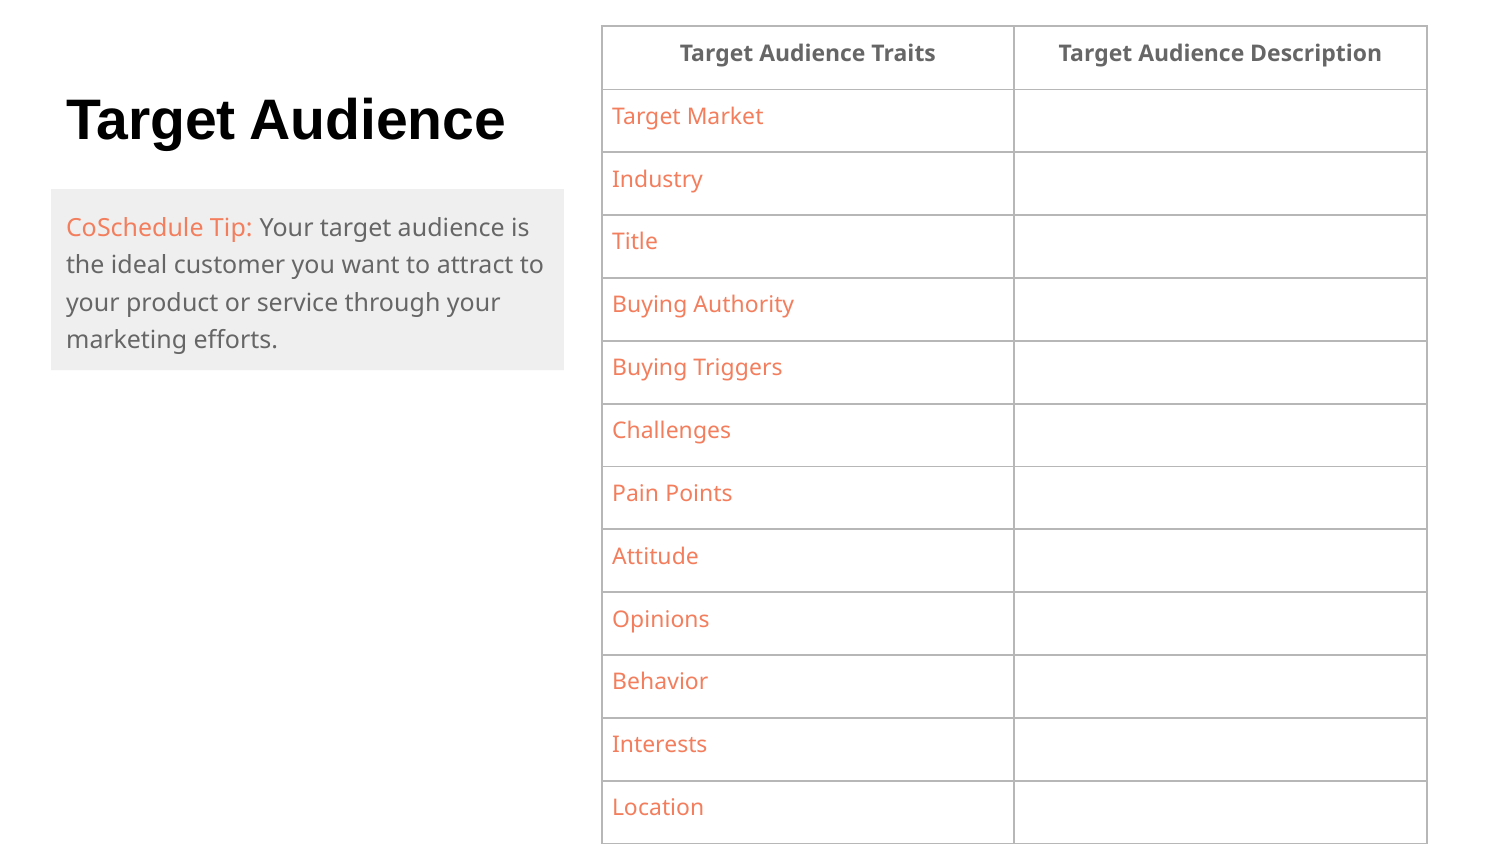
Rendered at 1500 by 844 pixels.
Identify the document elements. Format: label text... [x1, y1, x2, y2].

table_cell Pain Points [603, 467, 1013, 528]
table_cell Target Market [603, 90, 1013, 151]
table_cell Behavior [603, 656, 1013, 717]
table_cell [1015, 216, 1426, 277]
table_cell [1015, 530, 1426, 591]
table_cell [1015, 153, 1426, 214]
table_cell Title [603, 216, 1013, 277]
table_cell Buying Authority [603, 279, 1013, 340]
table_cell Challenges [603, 405, 1013, 466]
table_header Target Audience Description [1015, 27, 1426, 89]
table_header Target Audience Traits [603, 27, 1013, 89]
table_cell [1015, 279, 1426, 340]
table_cell [1015, 90, 1426, 151]
table_cell [1015, 719, 1426, 780]
table_cell Location [603, 782, 1013, 843]
table_cell [1015, 467, 1426, 528]
table_cell [1015, 782, 1426, 843]
table_cell Opinions [603, 593, 1013, 654]
table_cell [1015, 656, 1426, 717]
title Target Audience [51, 72, 601, 167]
table_cell Attitude [603, 530, 1013, 591]
table_cell Interests [603, 719, 1013, 780]
table_cell Buying Triggers [603, 342, 1013, 403]
list CoSchedule Tip: Your target audience is the ideal customer you want to attract to your product or service through your marketing efforts. [51, 189, 564, 371]
table_cell [1015, 405, 1426, 466]
table_cell [1015, 342, 1426, 403]
table_cell Industry [603, 153, 1013, 214]
table_cell [1015, 593, 1426, 654]
